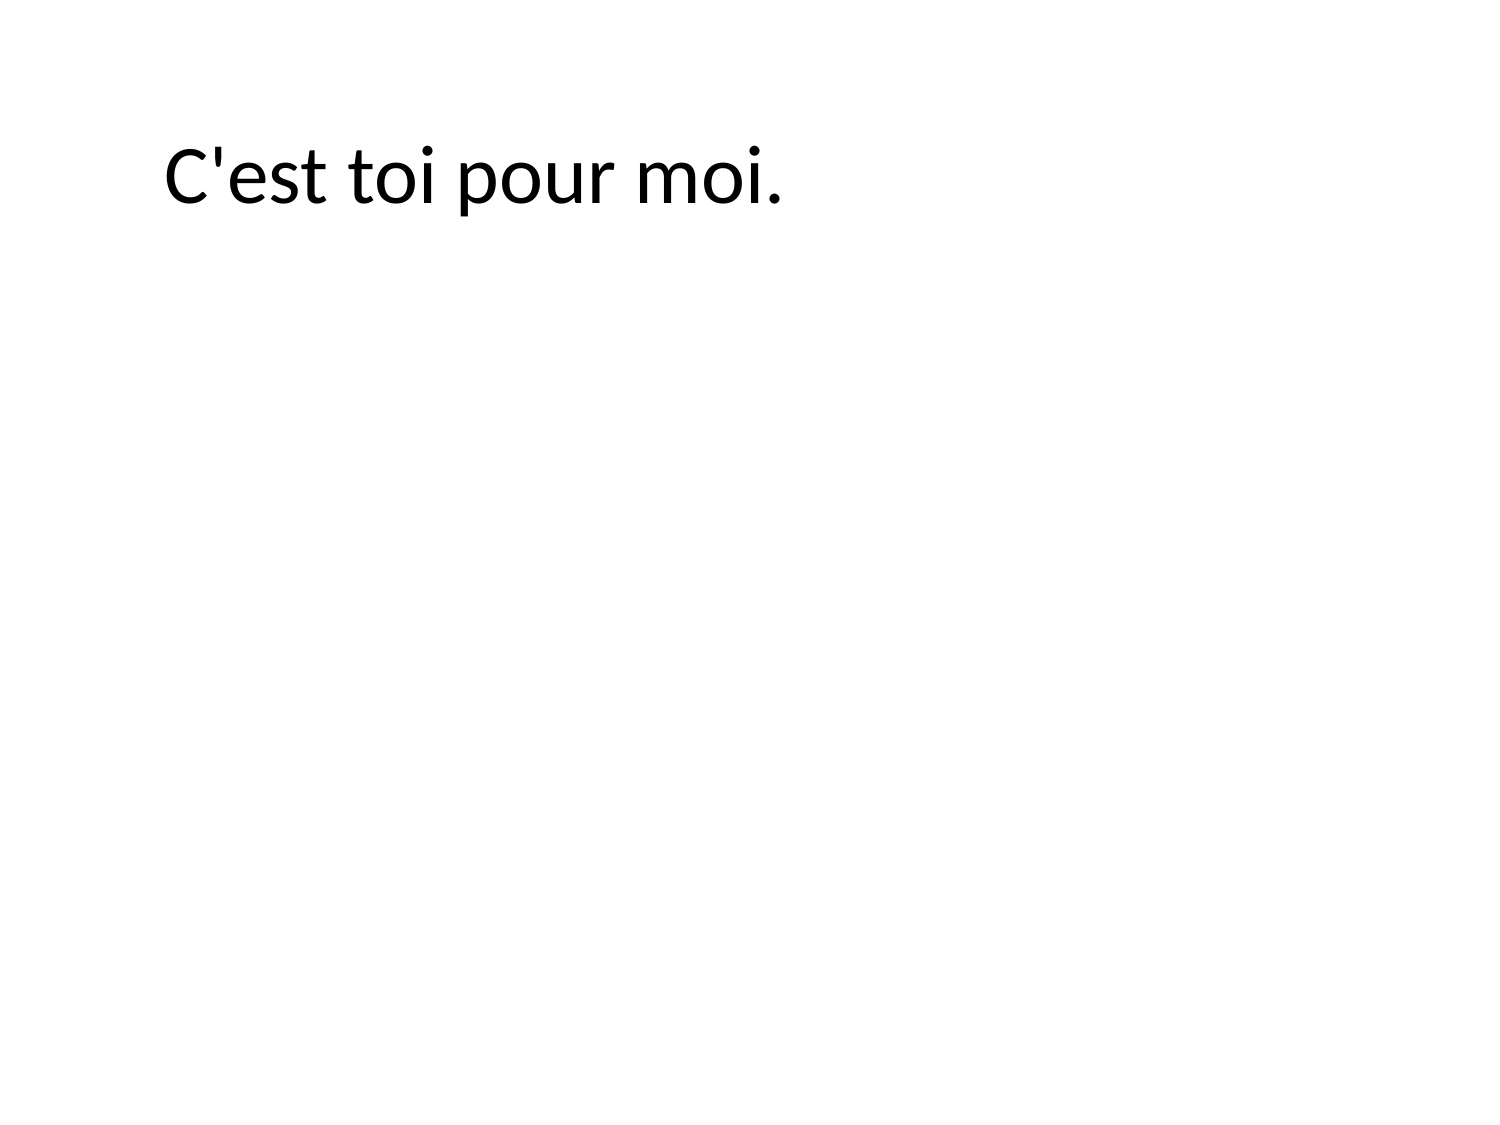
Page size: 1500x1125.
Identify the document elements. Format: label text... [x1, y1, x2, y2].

text_box C'est toi pour moi. [149, 112, 1500, 228]
